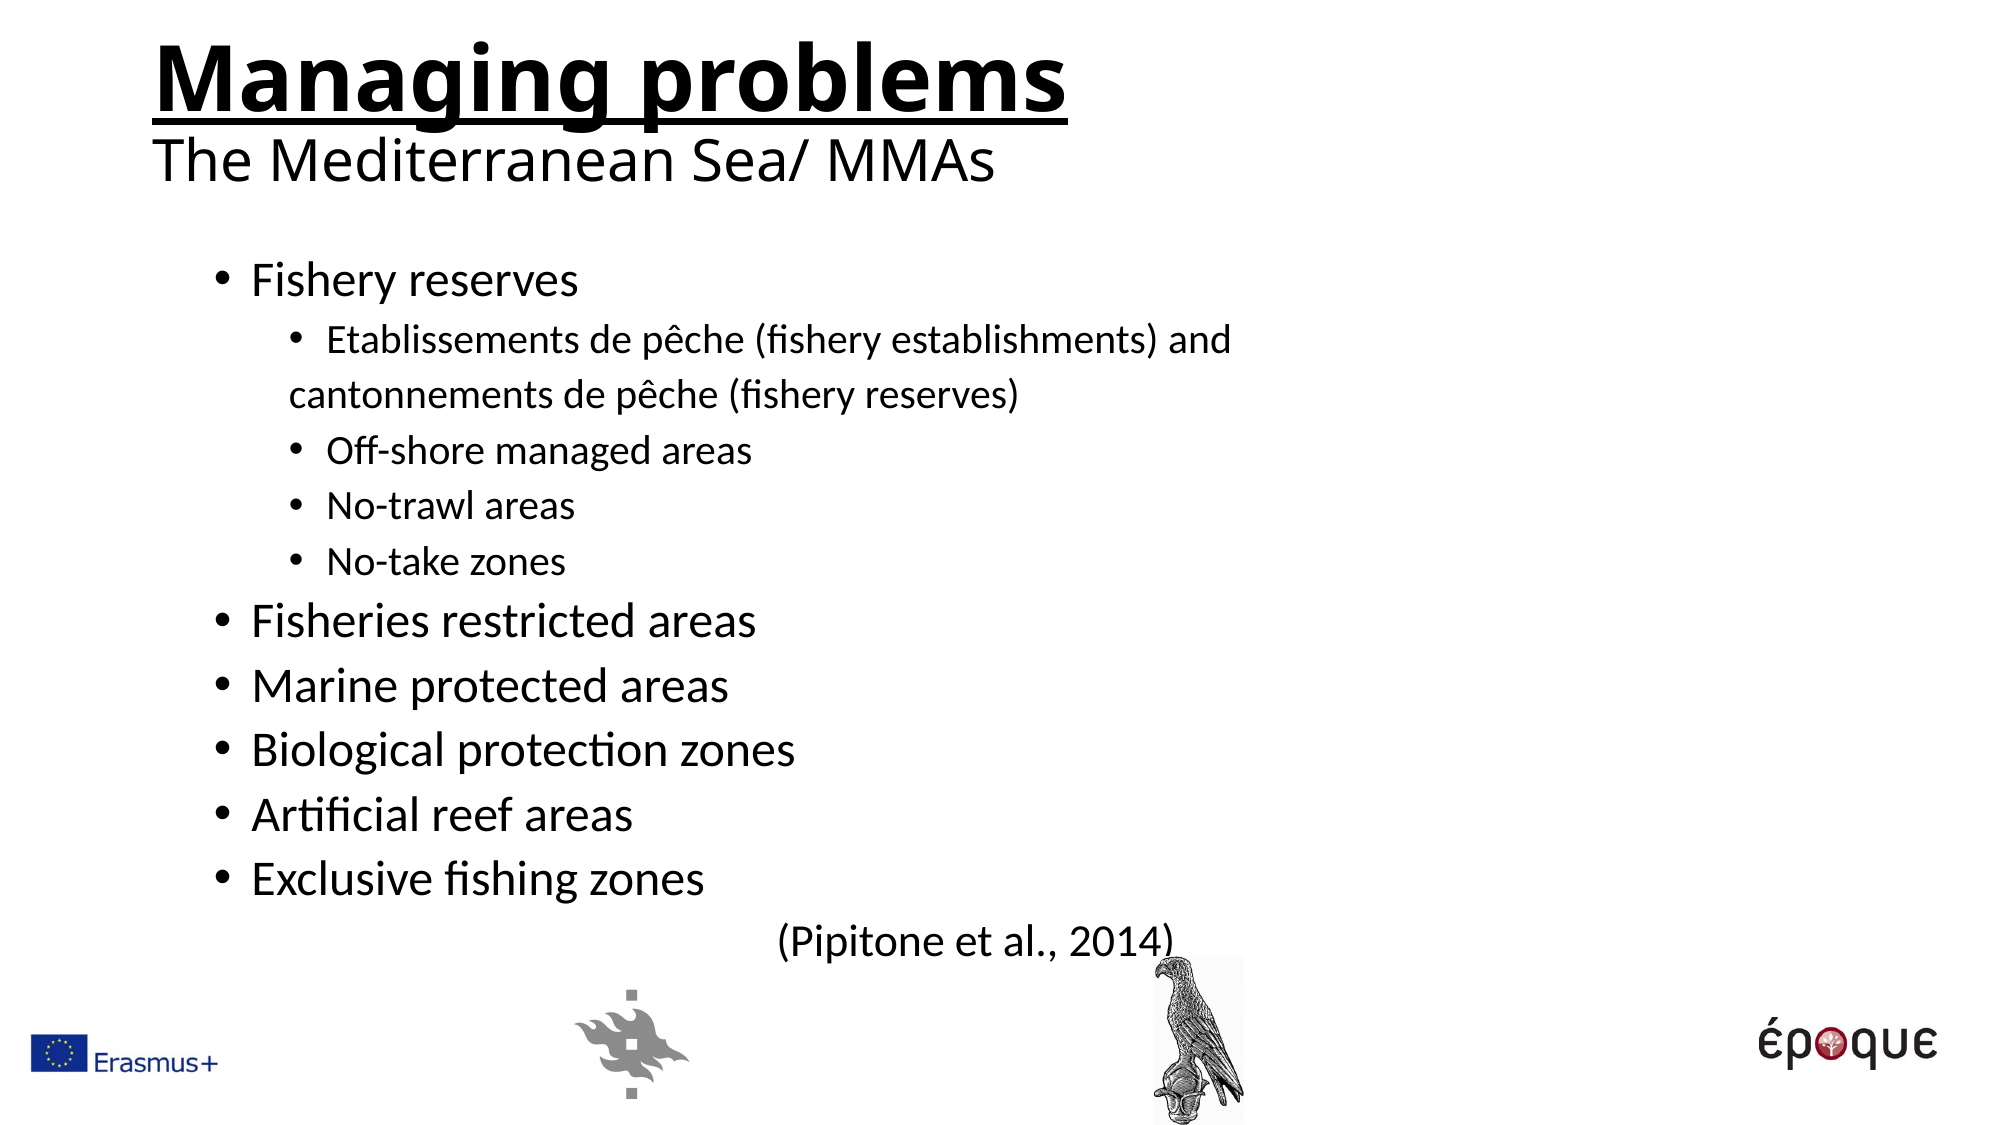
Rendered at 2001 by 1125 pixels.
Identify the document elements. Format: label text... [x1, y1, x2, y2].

title Managing problems The Mediterranean Sea/ MMAs [137, 0, 1863, 227]
list Fishery reserves Etablissements de pêche (fishery establishments) and cantonnements de pêche (fishery reserves) Off-shore managed areas No-trawl areas No-take zones Fisheries restricted areas Marine protected areas Biological protection zones Artificial reef areas Exclusive fishing zones (Pipitone et al., 2014) [123, 245, 1879, 1098]
picture [29, 1023, 219, 1083]
picture [1759, 1017, 1937, 1070]
picture [1154, 956, 1244, 1125]
picture [556, 981, 712, 1107]
